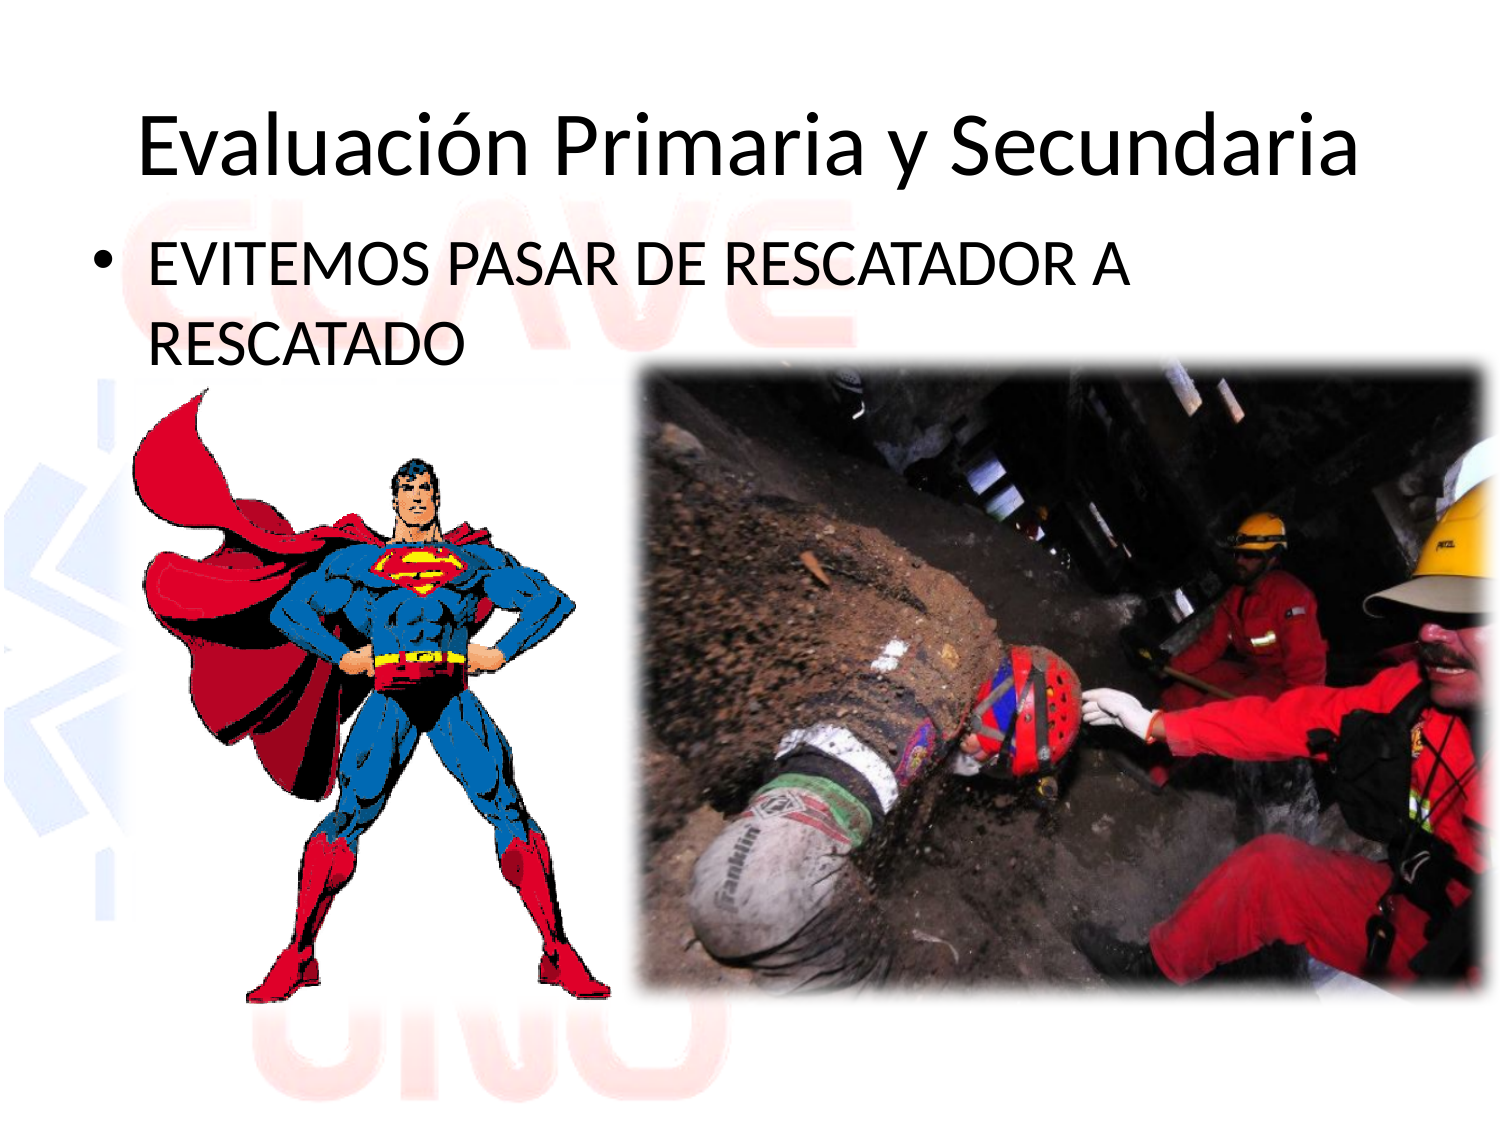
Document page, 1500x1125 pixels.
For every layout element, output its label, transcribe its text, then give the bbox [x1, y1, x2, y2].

picture [3, 184, 1500, 1121]
title Evaluación Primaria y Secundaria [75, 45, 1425, 211]
list EVITEMOS PASAR DE RESCATADOR A RESCATADO [944, 211, 1427, 347]
